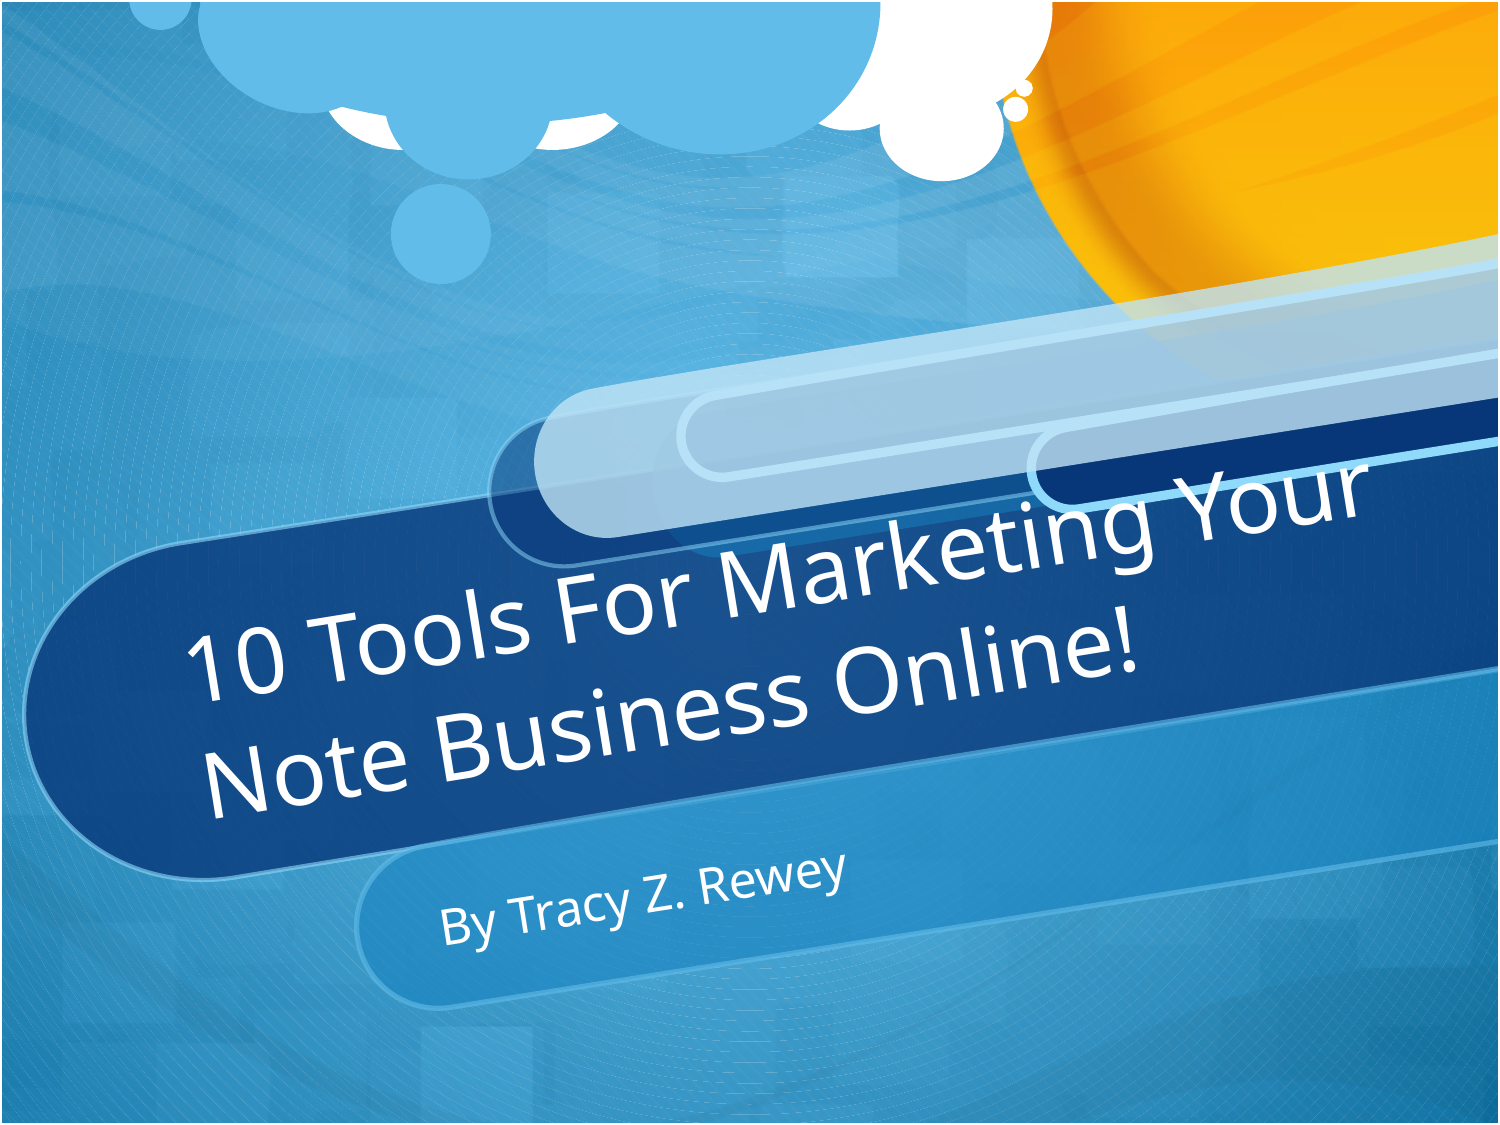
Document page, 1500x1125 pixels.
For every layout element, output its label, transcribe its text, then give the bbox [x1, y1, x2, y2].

title 10 Tools For Marketing Your Note Business Online! [154, 387, 1420, 849]
picture [360, 673, 1498, 1005]
subtitle By Tracy Z. Rewey [413, 690, 1474, 1003]
picture [2, 2, 1498, 1123]
